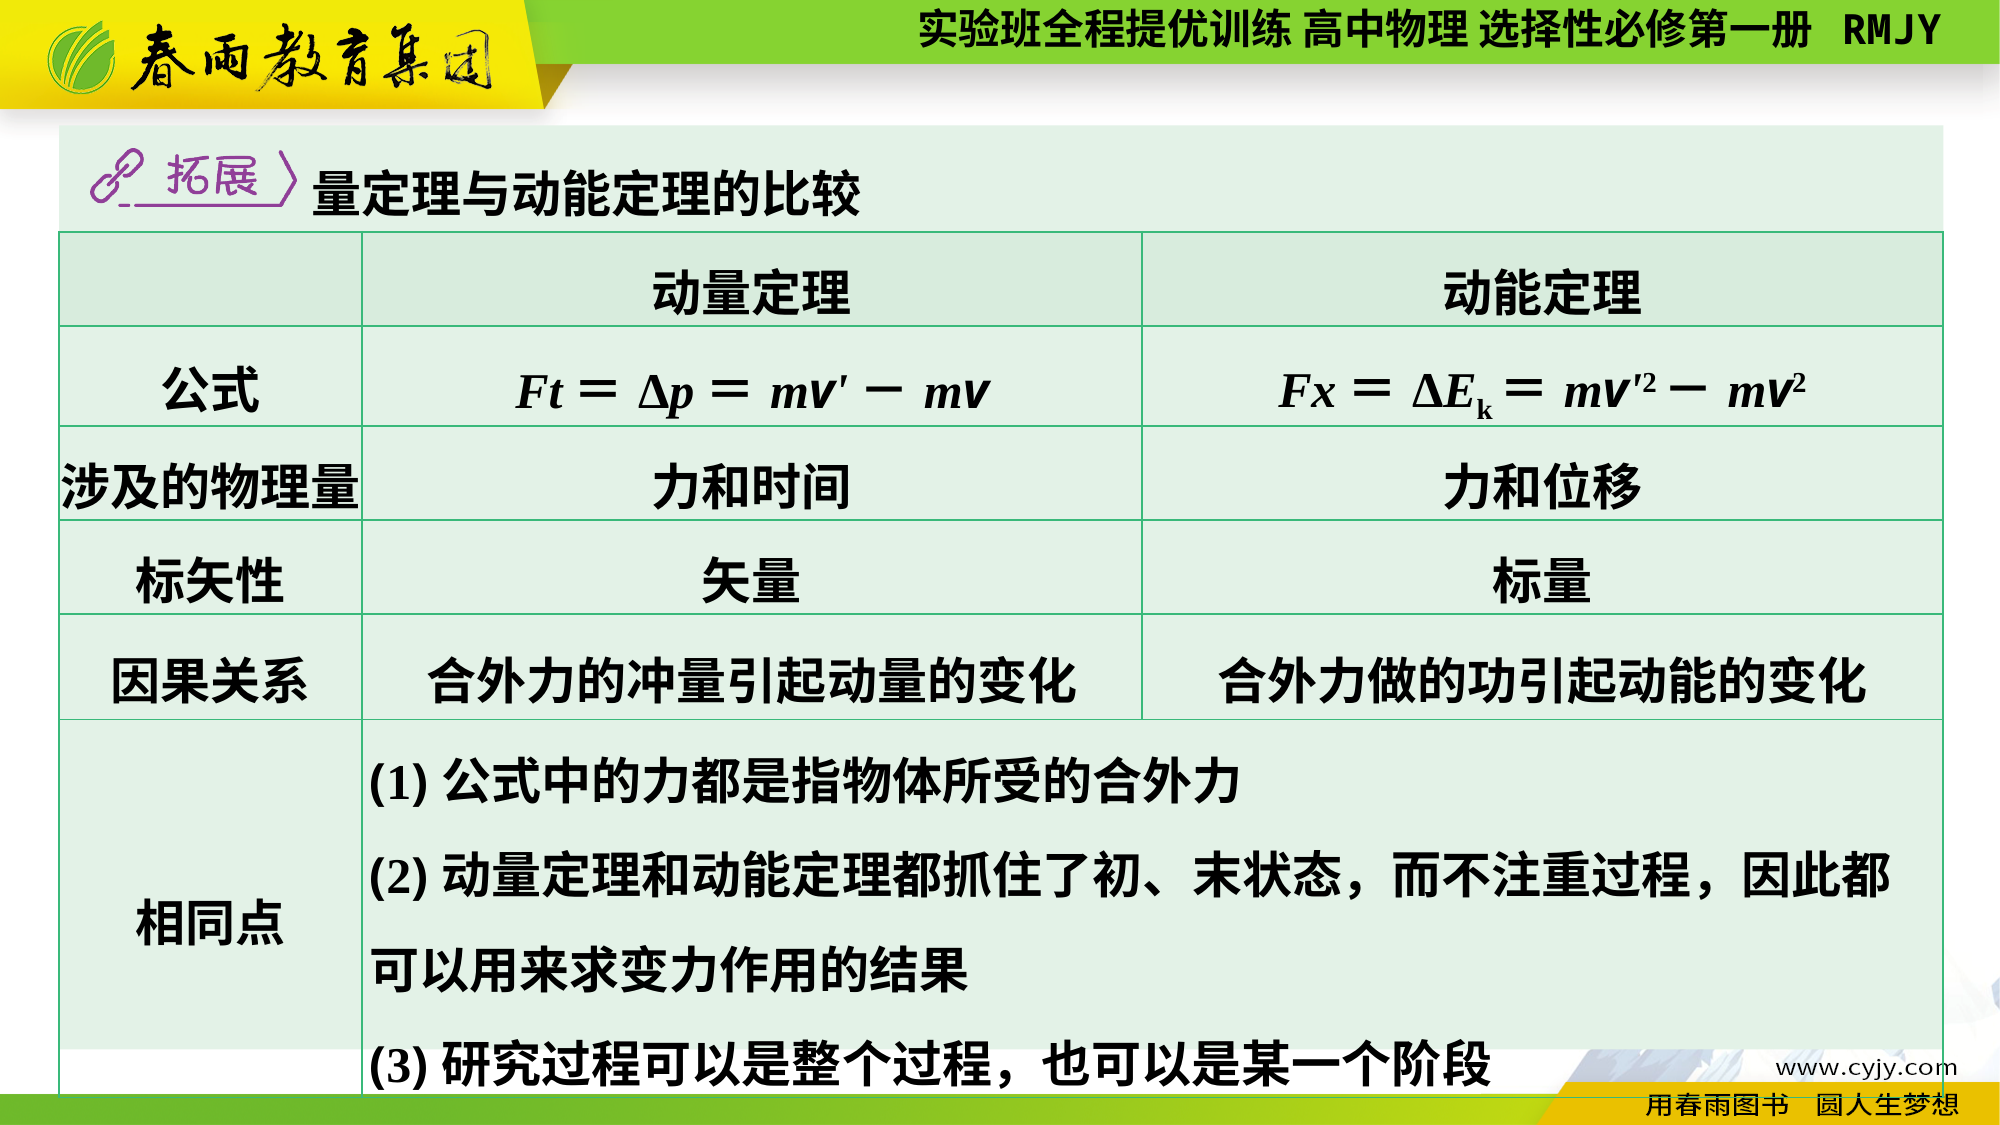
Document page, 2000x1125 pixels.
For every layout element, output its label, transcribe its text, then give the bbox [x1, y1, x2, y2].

list 量定理与动能定理的比较 [60, 521, 361, 613]
list 量定理与动能定理的比较 [1143, 615, 1942, 719]
list 量定理与动能定理的比较 [60, 427, 361, 519]
list 量定理与动能定理的比较 [363, 327, 1141, 425]
list 量定理与动能定理的比较 [363, 521, 1141, 613]
list 量定理与动能定理的比较 [363, 615, 1141, 719]
list 量定理与动能定理的比较 [1143, 521, 1942, 613]
list 量定理与动能定理的比较 [363, 720, 1942, 1050]
list 量定理与动能定理的比较 [60, 327, 361, 425]
list 量定理与动能定理的比较 [60, 615, 361, 719]
list 量定理与动能定理的比较 [60, 720, 361, 1050]
list 量定理与动能定理的比较 [1143, 427, 1942, 519]
picture [0, 0, 2000, 1125]
list 量定理与动能定理的比较 [59, 125, 1944, 231]
list 量定理与动能定理的比较 [1143, 327, 1942, 425]
list 量定理与动能定理的比较 [363, 427, 1141, 519]
